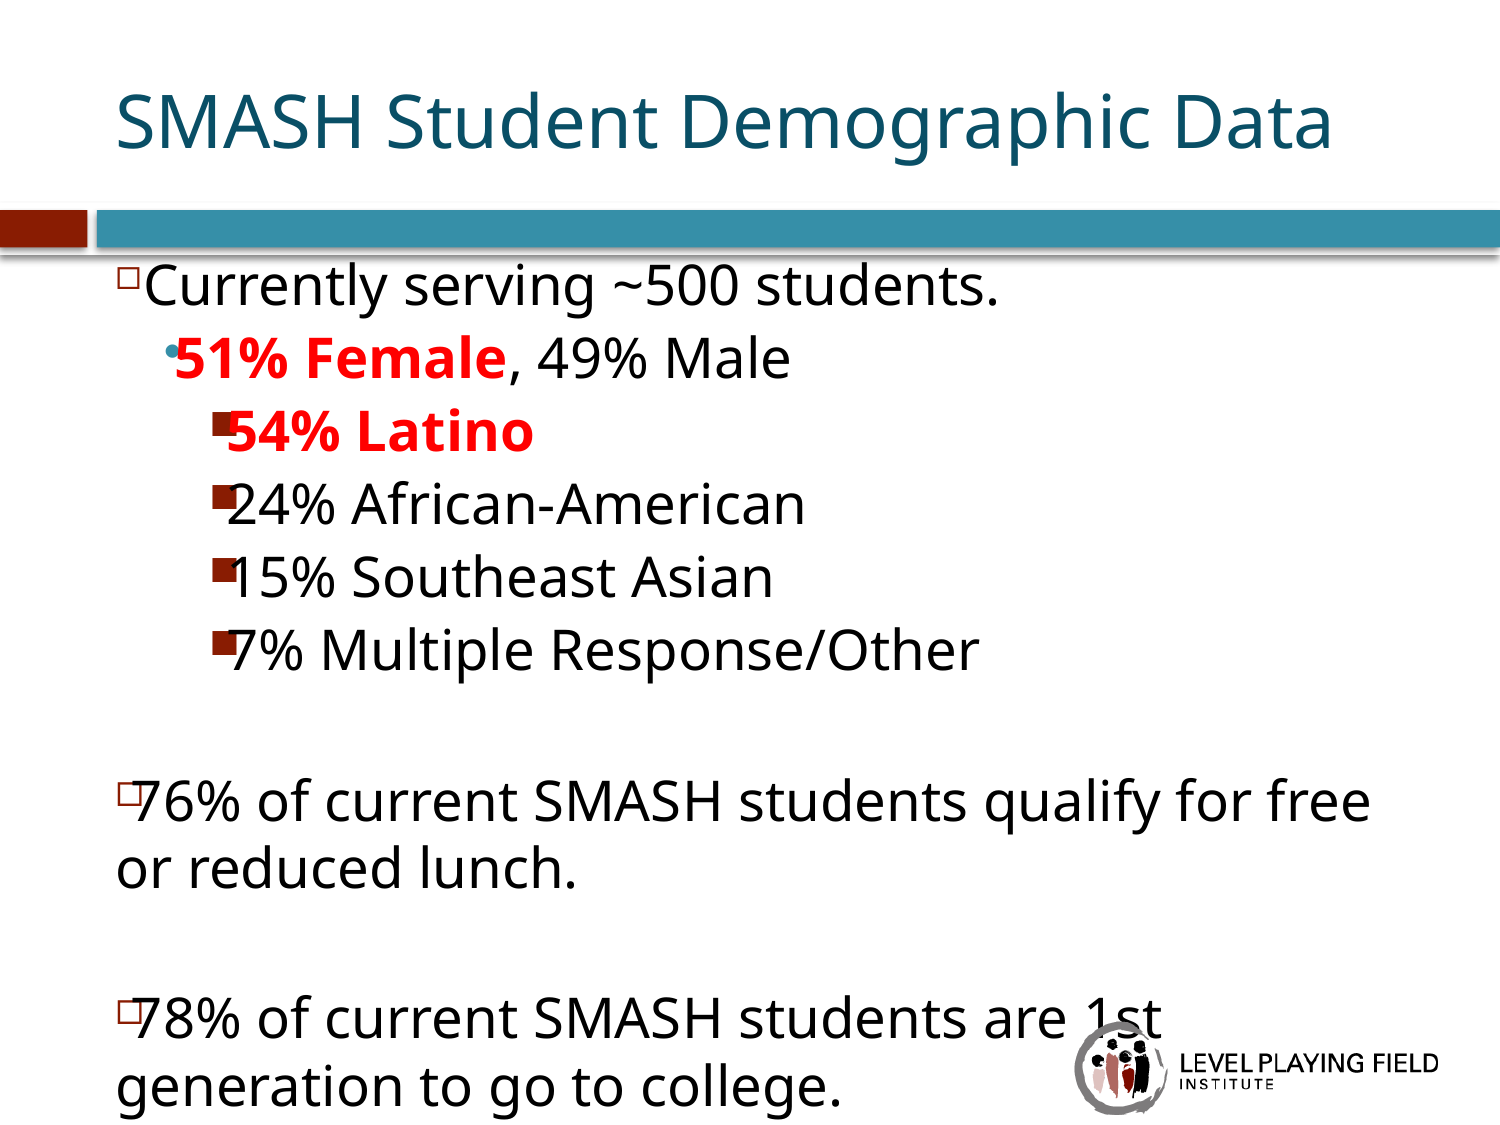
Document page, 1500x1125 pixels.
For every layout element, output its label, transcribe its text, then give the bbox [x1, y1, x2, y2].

list Currently serving ~500 students. 51% Female, 49% Male 54% Latino 24% African-American 15% Southeast Asian 7% Multiple Response/Other 76% of current SMASH students qualify for free or reduced lunch. 78% of current SMASH students are 1st generation to go to college. [100, 241, 1438, 1125]
picture [1074, 1020, 1439, 1115]
title SMASH Student Demographic Data [100, 37, 1438, 200]
